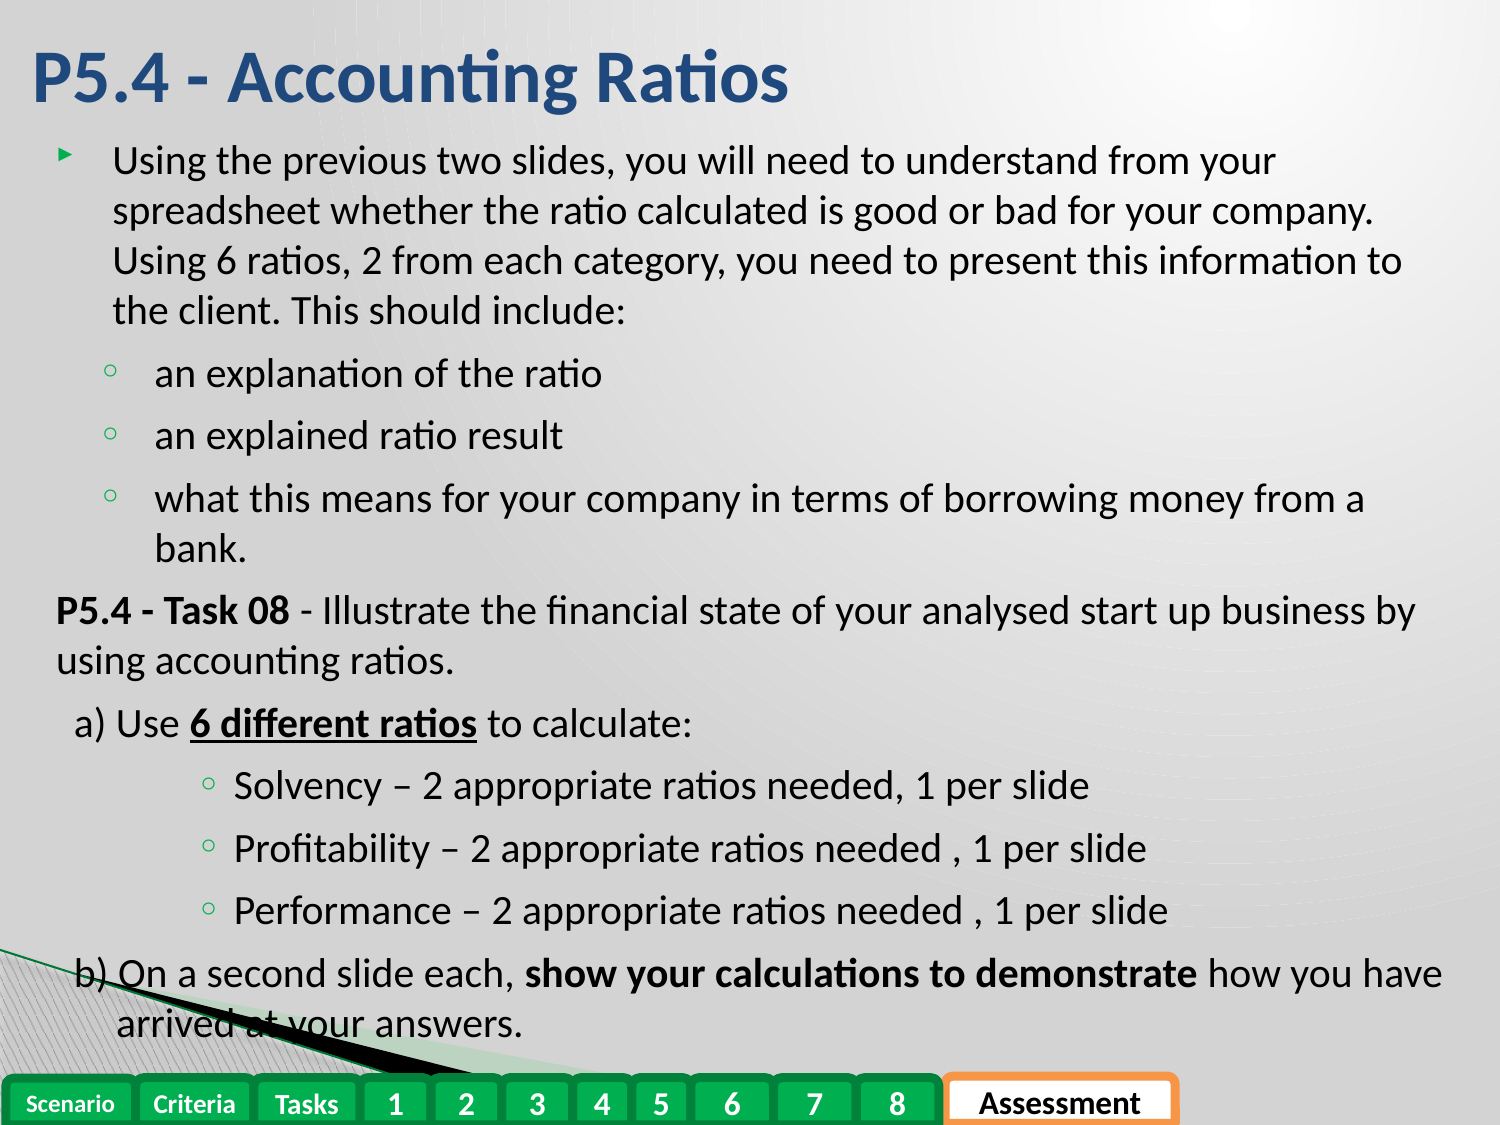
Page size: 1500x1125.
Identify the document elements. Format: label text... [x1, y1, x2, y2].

list Using the previous two slides, you will need to understand from your spreadsheet whether the ratio calculated is good or bad for your company. Using 6 ratios, 2 from each category, you need to present this information to the client. This should include: an explanation of the ratio an explained ratio result what this means for your company in terms of borrowing money from a bank. P5.4 - Task 08 - Illustrate the financial state of your analysed start up business by using accounting ratios. a) Use 6 different ratios to calculate: Solvency – 2 appropriate ratios needed, 1 per slide Profitability – 2 appropriate ratios needed , 1 per slide Performance – 2 appropriate ratios needed , 1 per slide b) On a second slide each, show your calculations to demonstrate how you have arrived at your answers. [41, 126, 1471, 1035]
text_box P5.4 - Accounting Ratios [17, 19, 1471, 126]
